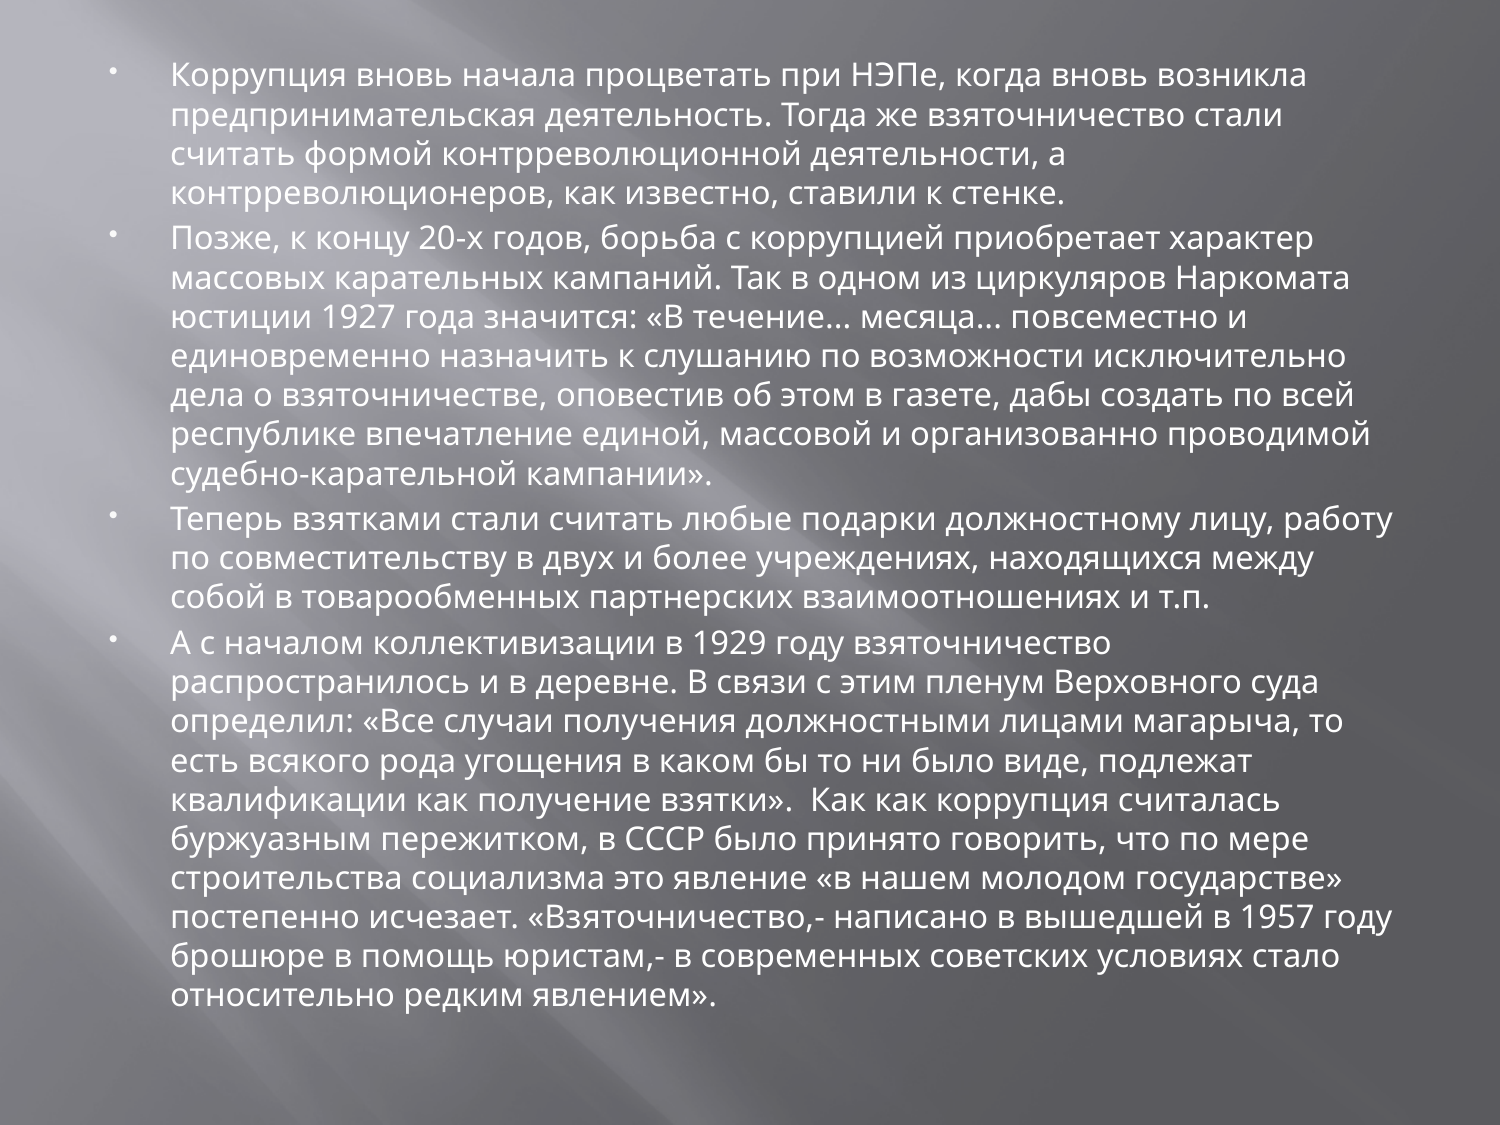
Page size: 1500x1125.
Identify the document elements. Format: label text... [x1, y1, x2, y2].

list Коррупция вновь начала процветать при НЭПе, когда вновь возникла предпринимательская деятельность. Тогда же взяточничество стали считать формой контрреволюционной деятельности, а контрреволюционеров, как известно, ставили к стенке. Позже, к концу 20-х годов, борьба с коррупцией приобретает характер массовых карательных кампаний. Так в одном из циркуляров Наркомата юстиции 1927 года значится: «В течение... месяца... повсеместно и единовременно назначить к слушанию по возможности исключительно дела о взяточничестве, оповестив об этом в газете, дабы создать по всей республике впечатление единой, массовой и организованно проводимой судебно-карательной кампании». Теперь взятками стали считать любые подарки должностному лицу, работу по совместительству в двух и более учреждениях, находящихся между собой в товарообменных партнерских взаимоотношениях и т.п. А с началом коллективизации в 1929 году взяточничество распространилось и в деревне. В связи с этим пленум Верховного суда определил: «Все случаи получения должностными лицами магарыча, то есть всякого рода угощения в каком бы то ни было виде, подлежат квалификации как получение взятки». Как как коррупция считалась буржуазным пережитком, в СССР было принято говорить, что по мере строительства социализма это явление «в нашем молодом государстве» постепенно исчезает. «Взяточничество,- написано в вышедшей в 1957 году брошюре в помощь юристам,- в современных советских условиях стало относительно редким явлением». [75, 46, 1425, 1035]
